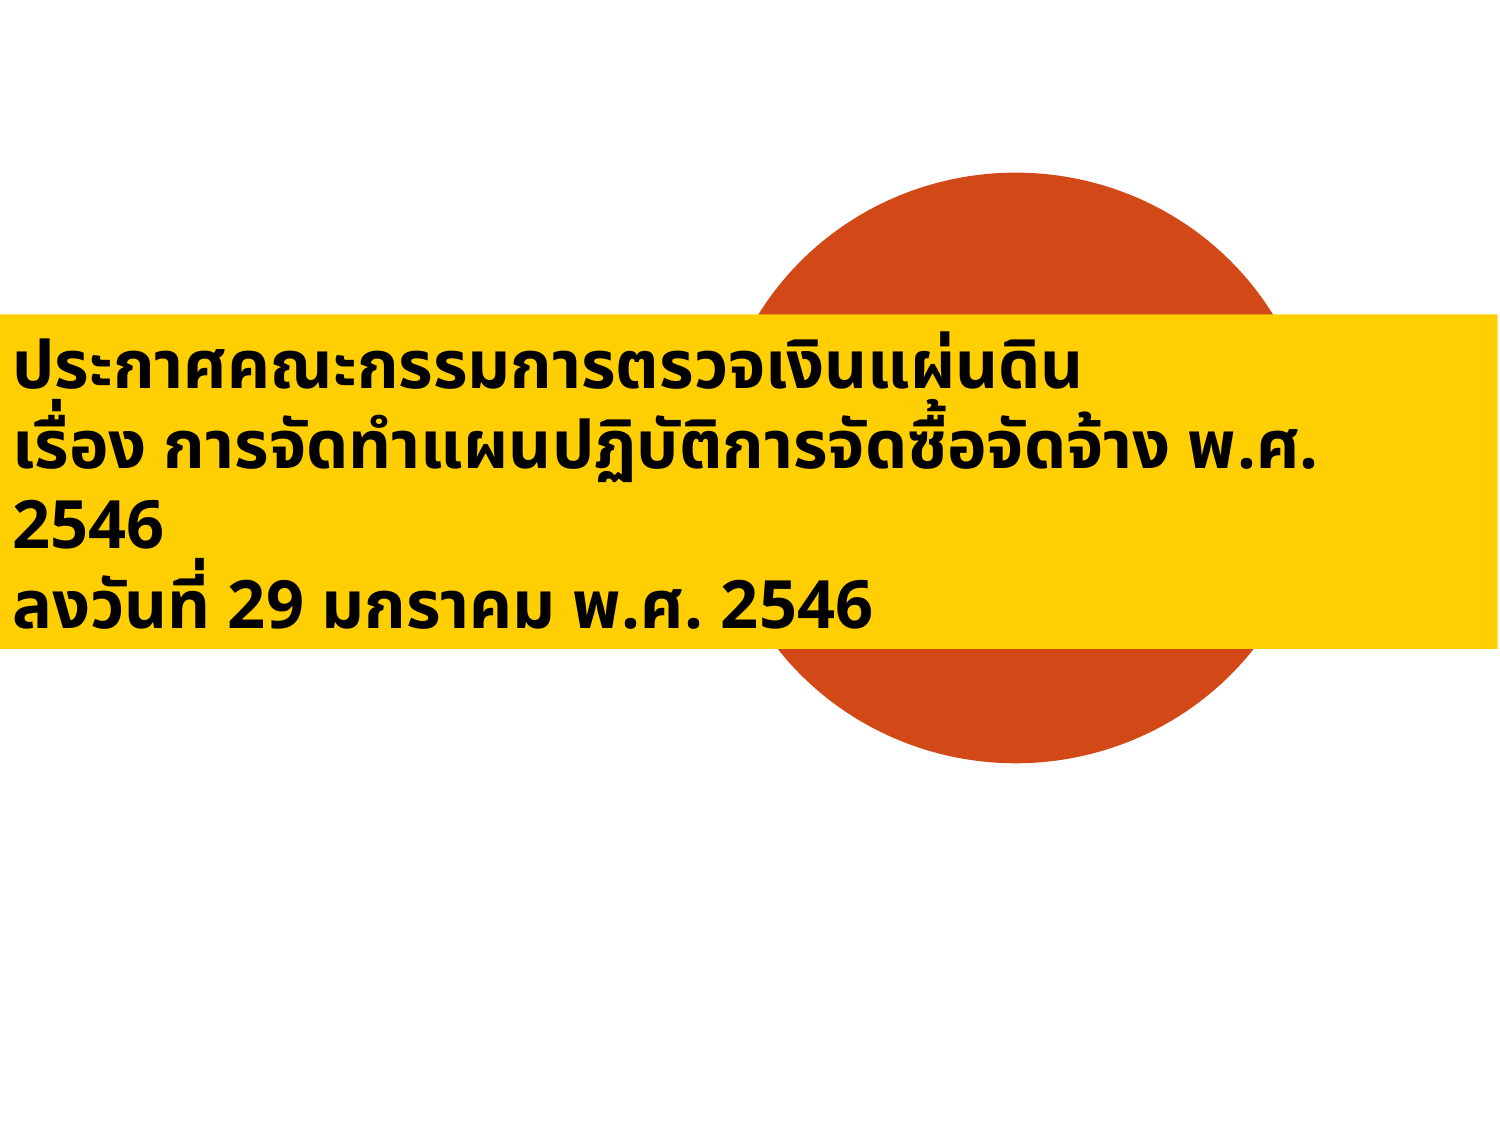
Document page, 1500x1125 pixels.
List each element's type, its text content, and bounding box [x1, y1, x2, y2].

text_box ประกาศคณะกรรมการตรวจเงินแผ่นดิน เรื่อง การจัดทำแผนปฏิบัติการจัดซื้อจัดจ้าง พ.ศ. 2546 ลงวันที่ 29 มกราคม พ.ศ. 2546 [0, 314, 1498, 649]
text_box [774, 649, 1257, 766]
text_box [755, 170, 1276, 314]
